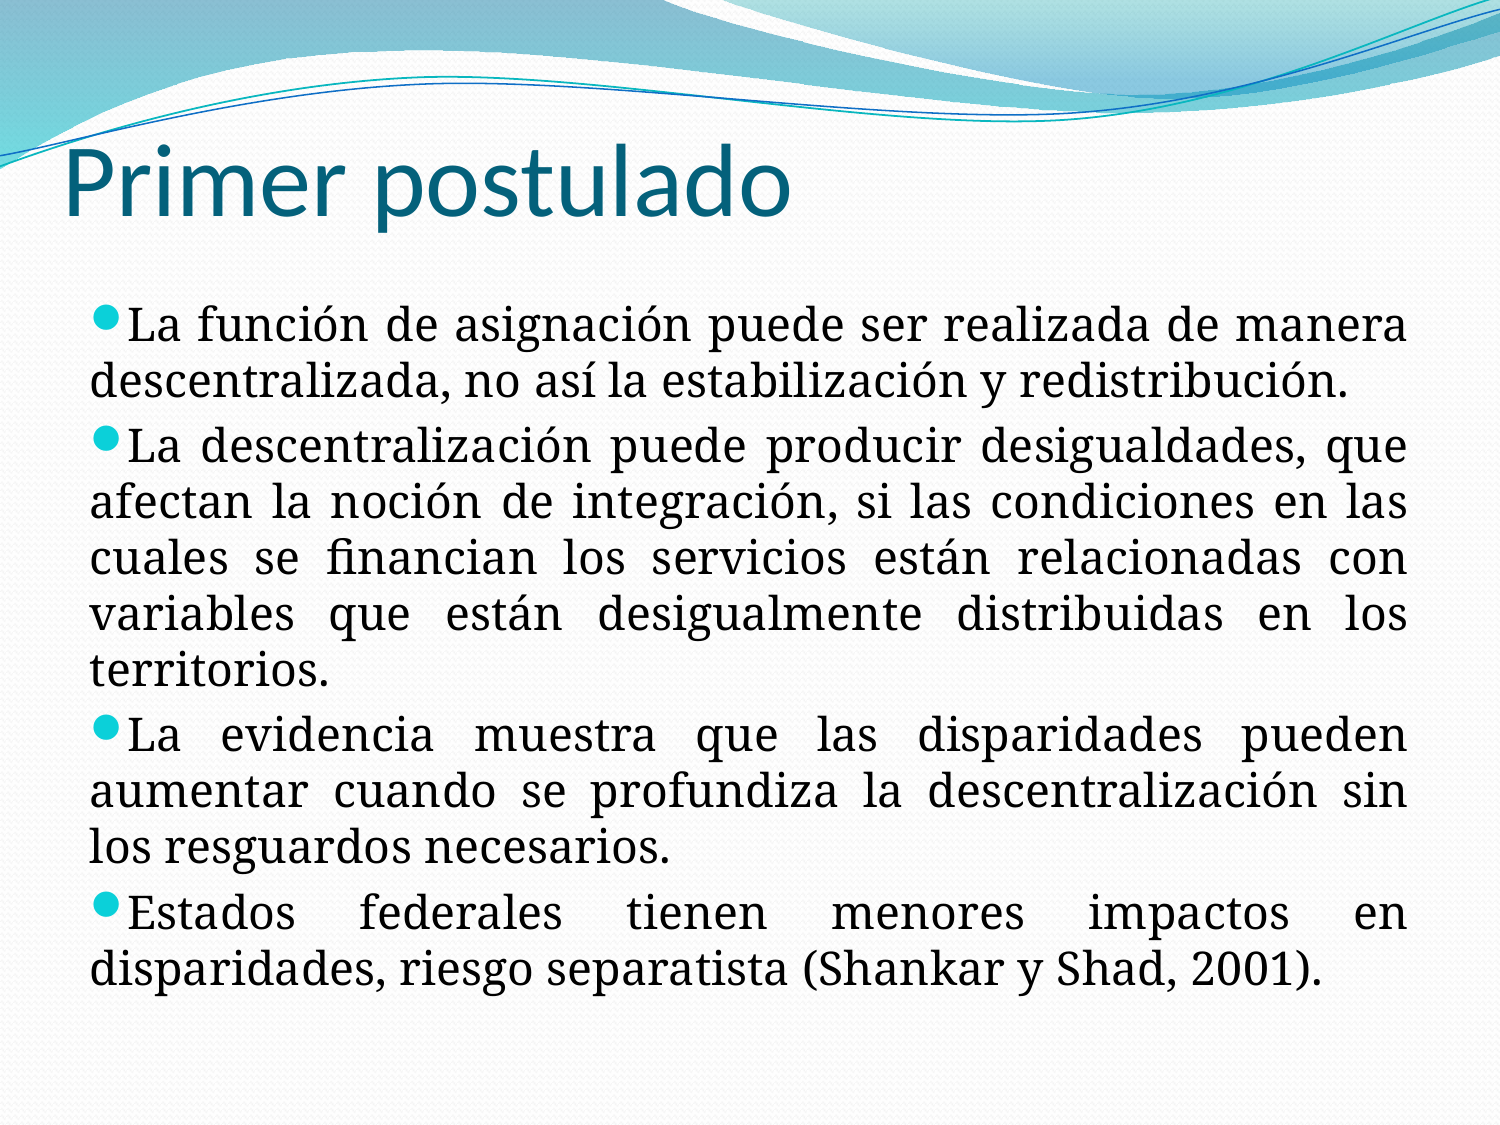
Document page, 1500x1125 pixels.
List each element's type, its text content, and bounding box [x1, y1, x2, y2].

list La función de asignación puede ser realizada de manera descentralizada, no así la estabilización y redistribución. La descentralización puede producir desigualdades, que afectan la noción de integración, si las condiciones en las cuales se financian los servicios están relacionadas con variables que están desigualmente distribuidas en los territorios. La evidencia muestra que las disparidades pueden aumentar cuando se profundiza la descentralización sin los resguardos necesarios. Estados federales tienen menores impactos en disparidades, riesgo separatista (Shankar y Shad, 2001). [75, 287, 1425, 1018]
title Primer postulado [62, 75, 1413, 238]
